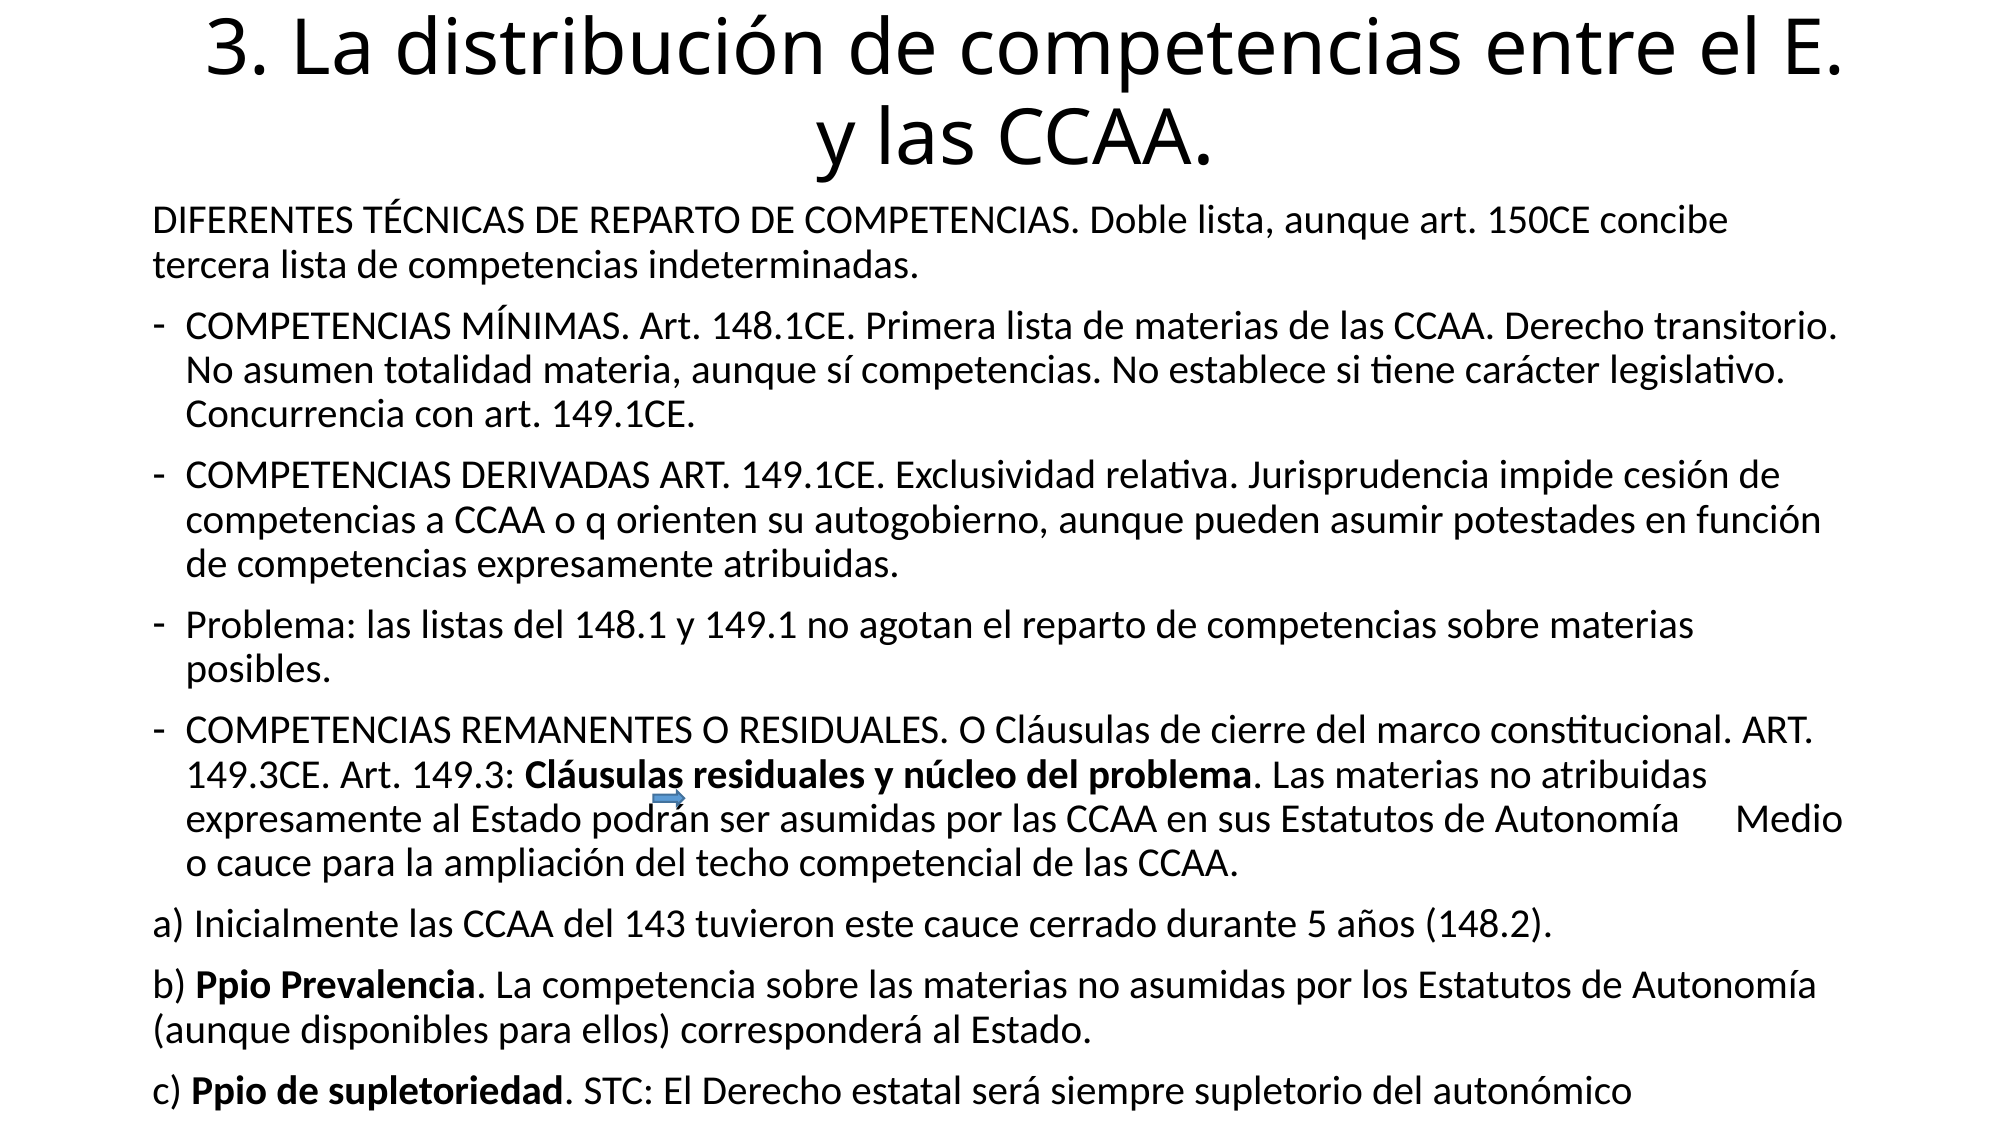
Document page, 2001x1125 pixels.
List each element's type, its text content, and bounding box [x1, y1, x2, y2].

list DIFERENTES TÉCNICAS DE REPARTO DE COMPETENCIAS. Doble lista, aunque art. 150CE concibe tercera lista de competencias indeterminadas. COMPETENCIAS MÍNIMAS. Art. 148.1CE. Primera lista de materias de las CCAA. Derecho transitorio. No asumen totalidad materia, aunque sí competencias. No establece si tiene carácter legislativo. Concurrencia con art. 149.1CE. COMPETENCIAS DERIVADAS ART. 149.1CE. Exclusividad relativa. Jurisprudencia impide cesión de competencias a CCAA o q orienten su autogobierno, aunque pueden asumir potestades en función de competencias expresamente atribuidas. Problema: las listas del 148.1 y 149.1 no agotan el reparto de competencias sobre materias posibles. COMPETENCIAS REMANENTES O RESIDUALES. O Cláusulas de cierre del marco constitucional. ART. 149.3CE. Art. 149.3: Cláusulas residuales y núcleo del problema. Las materias no atribuidas expresamente al Estado podrán ser asumidas por las CCAA en sus Estatutos de Autonomía Medio o cauce para la ampliación del techo competencial de las CCAA. a) Inicialmente las CCAA del 143 tuvieron este cauce cerrado durante 5 años (148.2). b) Ppio Prevalencia. La competencia sobre las materias no asumidas por los Estatutos de Autonomía (aunque disponibles para ellos) corresponderá al Estado. c) Ppio de supletoriedad. STC: El Derecho estatal será siempre supletorio del autonómico [137, 191, 1863, 1125]
title 3. La distribución de competencias entre el E. y las CCAA. [164, 0, 1890, 192]
text_box [652, 788, 686, 808]
